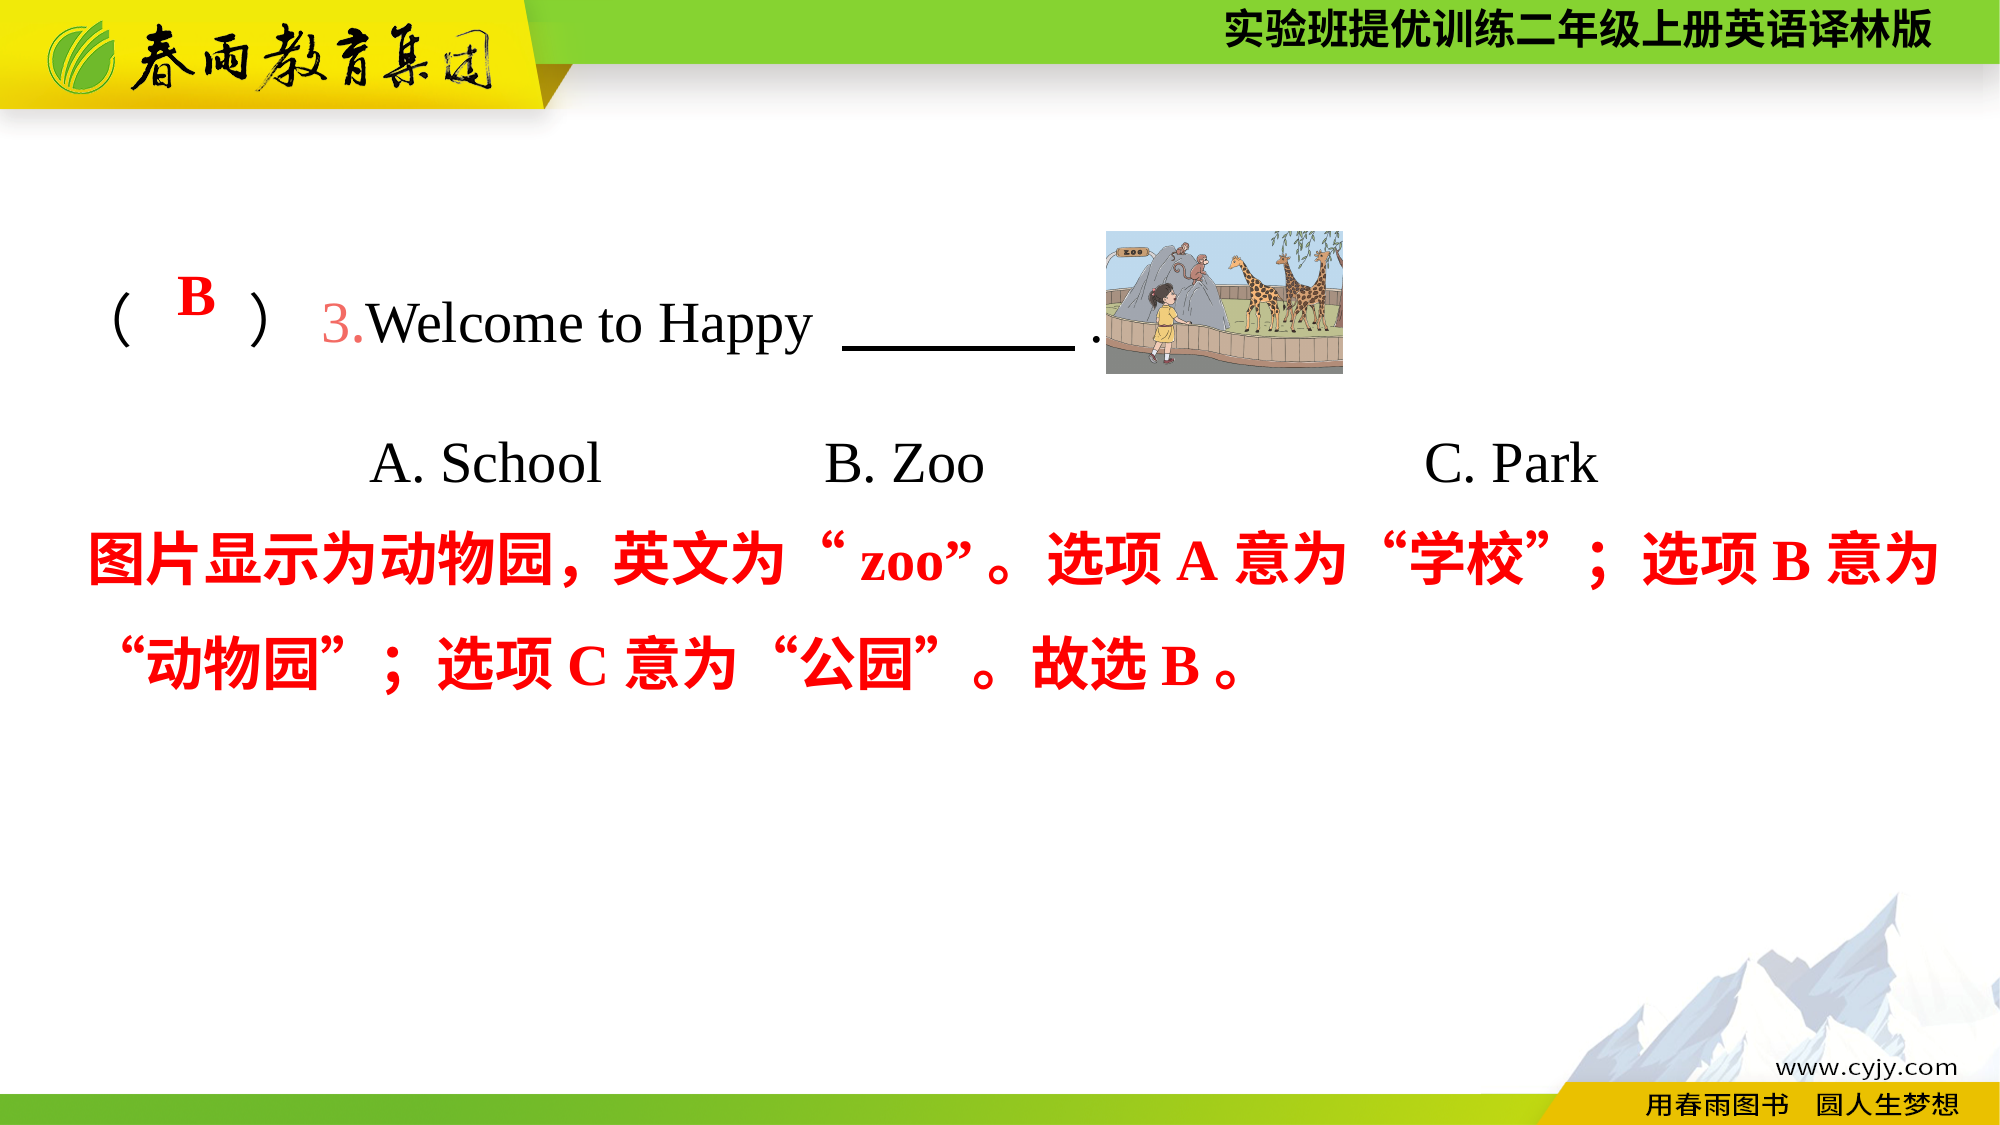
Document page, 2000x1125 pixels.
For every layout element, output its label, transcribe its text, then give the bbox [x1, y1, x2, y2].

picture [0, 0, 2000, 1125]
text_box B [148, 249, 232, 335]
list （ ）3.Welcome to Happy . A. School B. Zoo C. Park [59, 206, 1944, 483]
text_box 图片显示为动物园，英文为“zoo”。选项A意为“学校”；选项B意为“动物园”；选项C意为“公园”。故选B。 [72, 479, 1957, 705]
